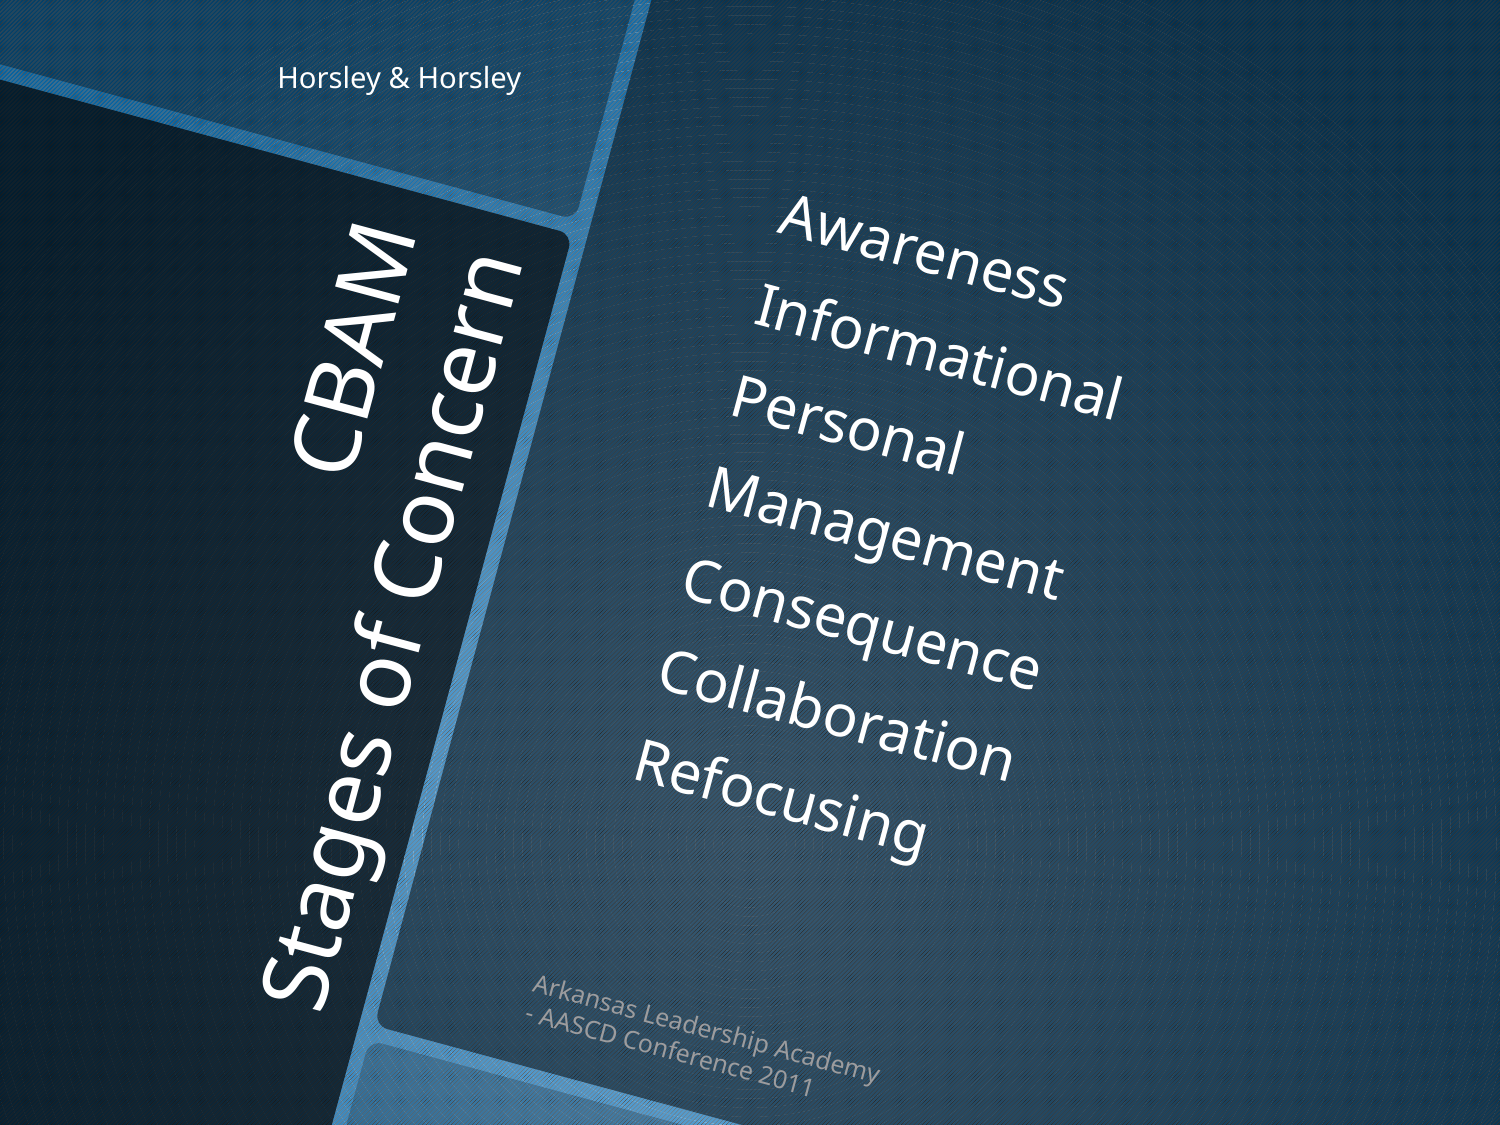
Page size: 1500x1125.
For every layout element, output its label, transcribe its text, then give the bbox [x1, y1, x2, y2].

text_box Horsley & Horsley [262, 52, 538, 102]
title CBAM Stages of Concern [69, 181, 554, 1056]
list Awareness Informational Personal Management Consequence Collaboration Refocusing [575, 122, 1500, 1125]
footer Arkansas Leadership Academy - AASCD Conference 2011 [508, 963, 903, 1123]
